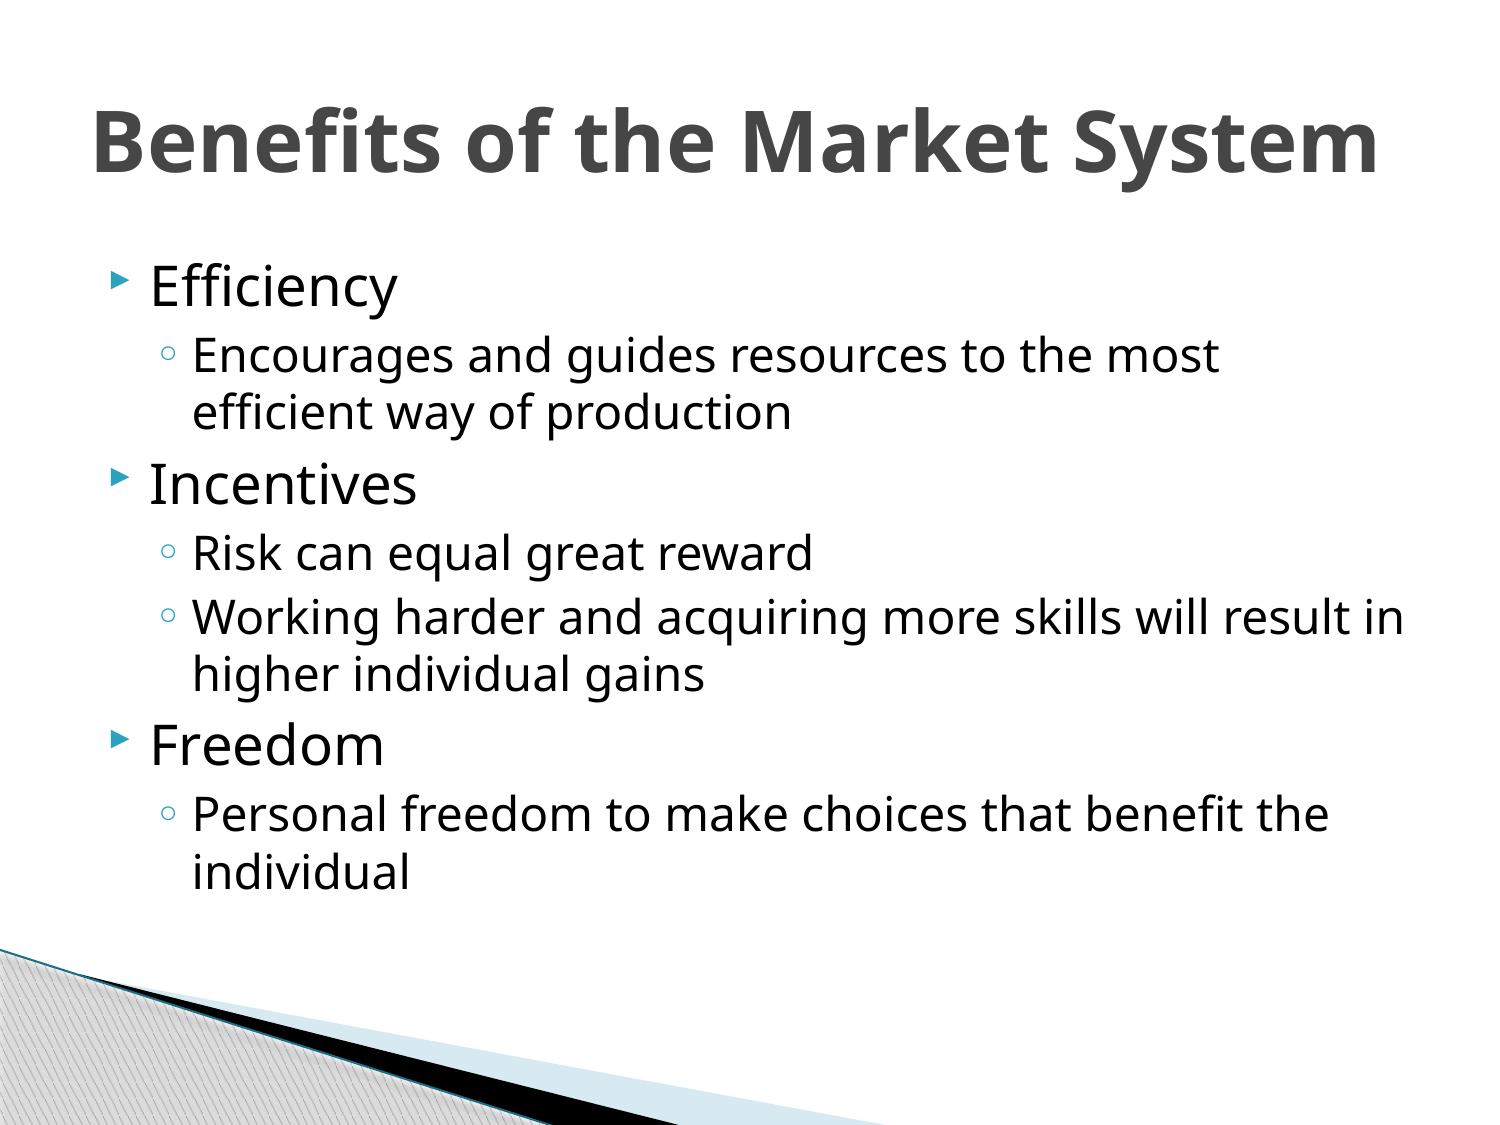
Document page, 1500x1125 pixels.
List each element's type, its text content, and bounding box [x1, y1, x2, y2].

list Efficiency Encourages and guides resources to the most efficient way of production Incentives Risk can equal great reward Working harder and acquiring more skills will result in higher individual gains Freedom Personal freedom to make choices that benefit the individual [75, 243, 1425, 986]
title Benefits of the Market System [75, 45, 1425, 233]
